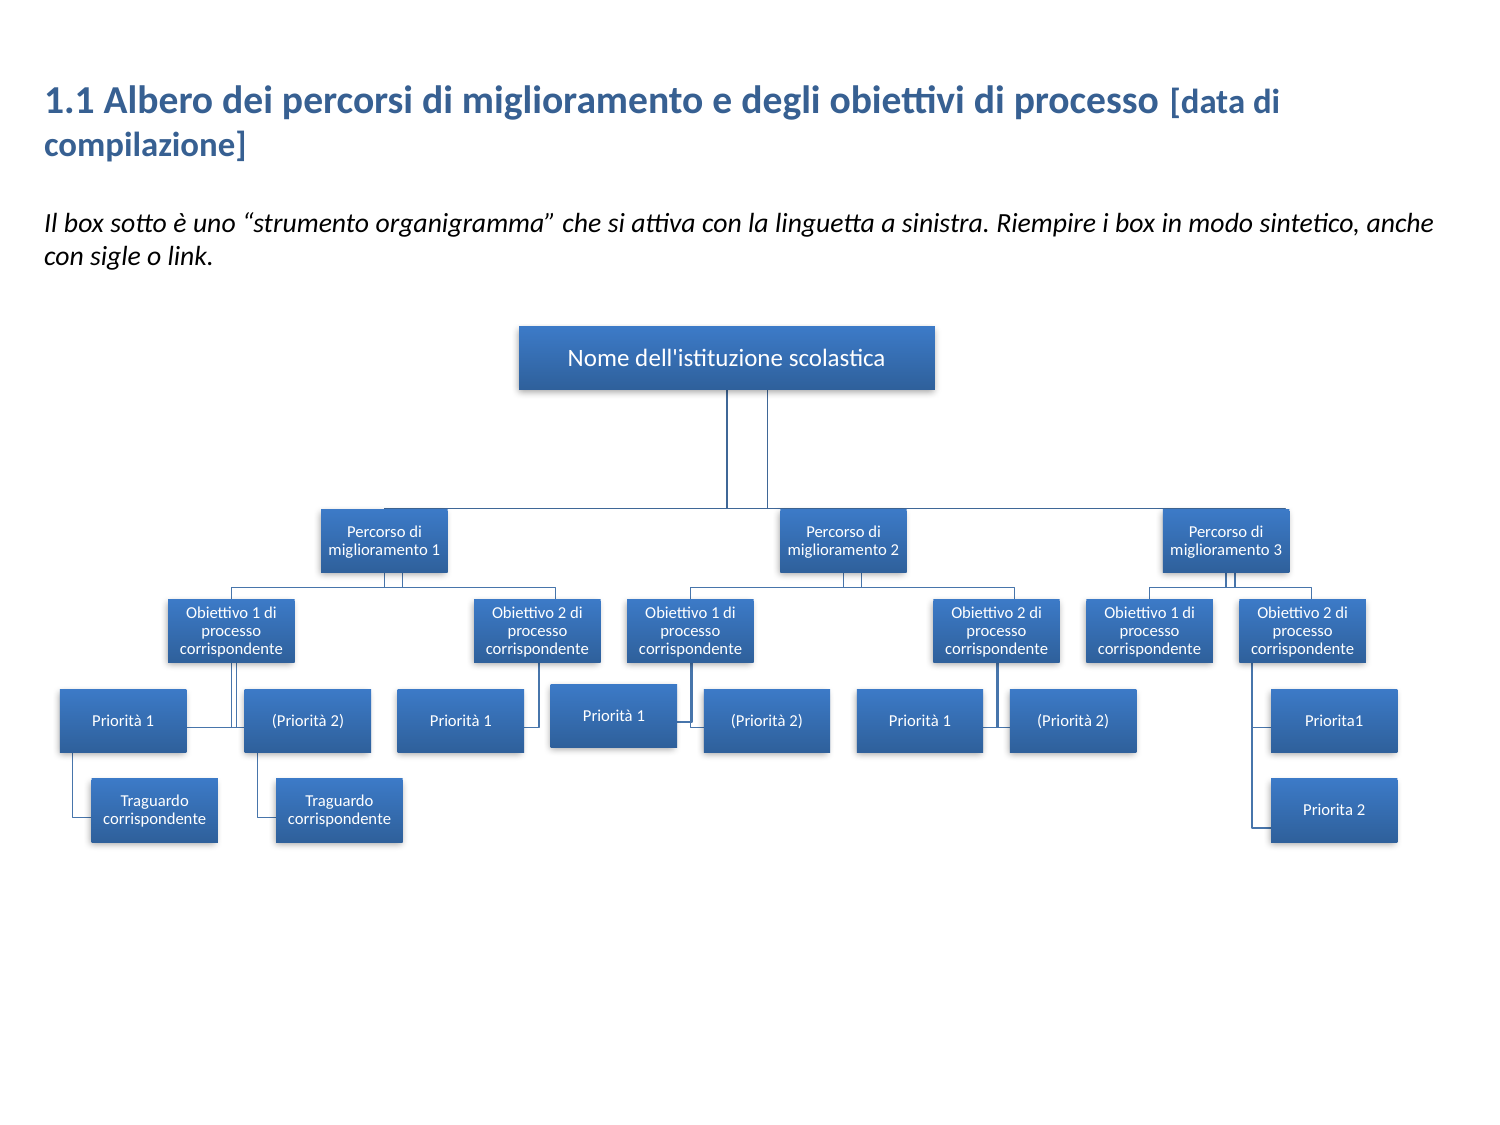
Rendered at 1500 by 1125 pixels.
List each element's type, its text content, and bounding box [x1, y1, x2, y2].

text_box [58, 302, 1399, 960]
text_box 1.1 Albero dei percorsi di miglioramento e degli obiettivi di processo [data di compilazione] Il box sotto è uno “strumento organigramma” che si attiva con la linguetta a sinistra. Riempire i box in modo sintetico, anche con sigle o link. [29, 66, 1451, 279]
